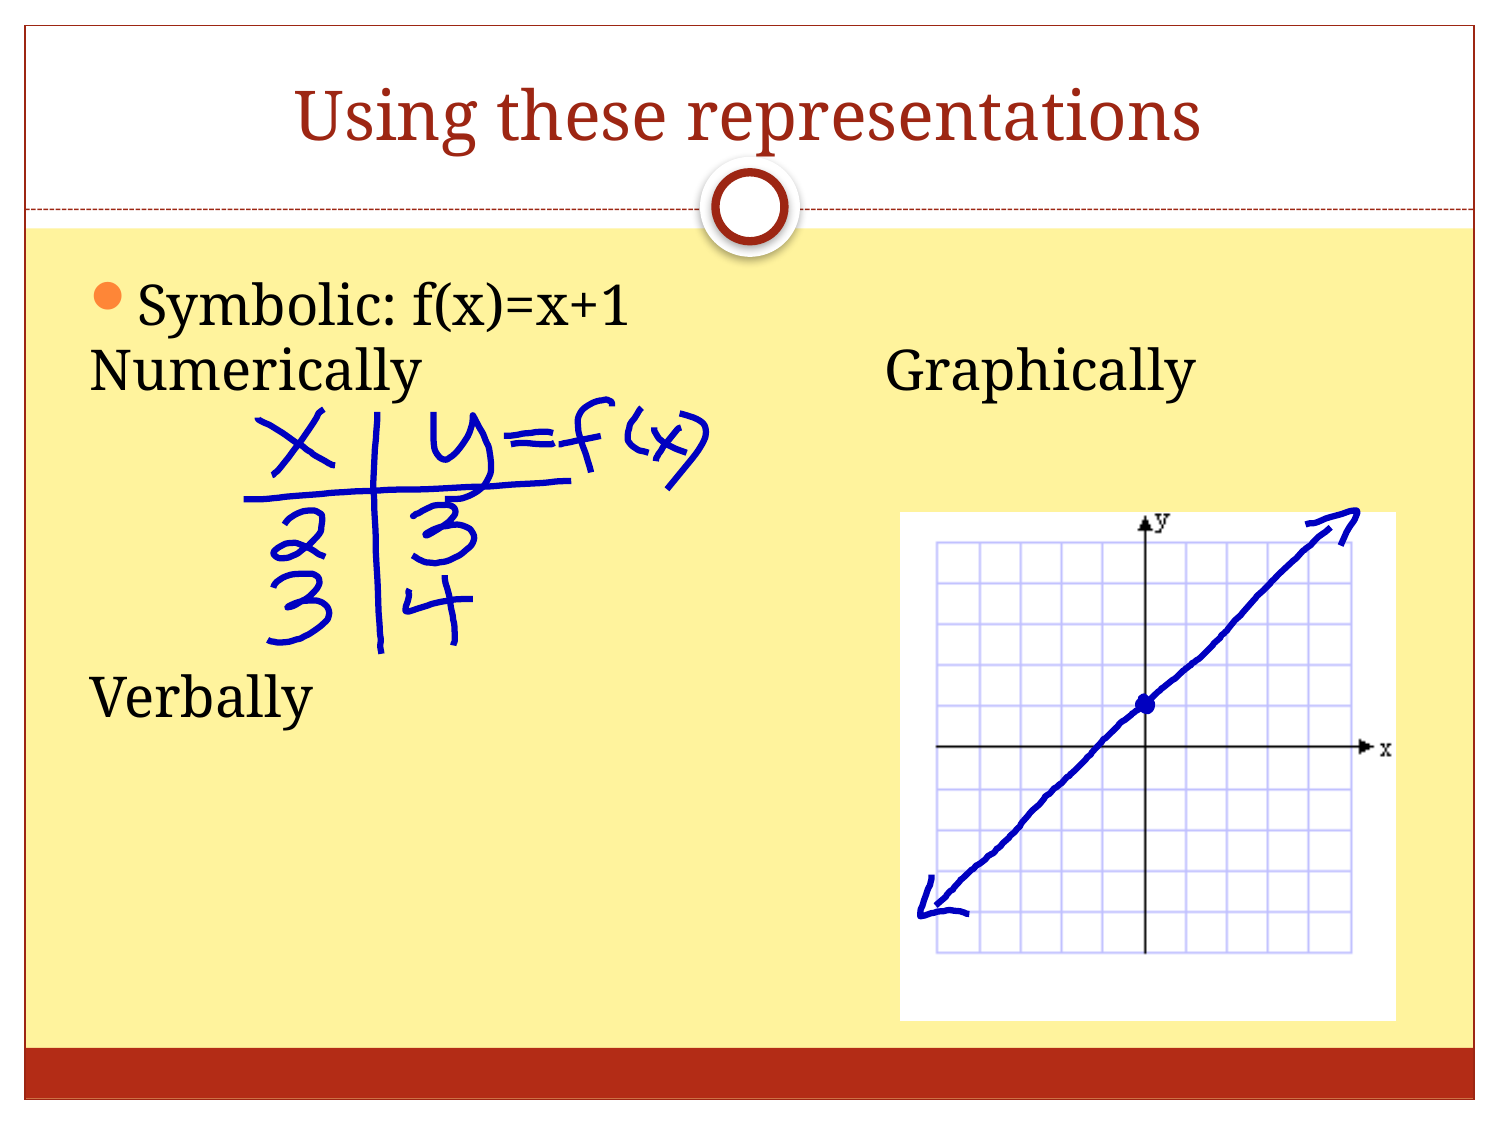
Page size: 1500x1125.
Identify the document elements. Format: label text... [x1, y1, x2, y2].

text_box [372, 492, 383, 654]
text_box [271, 408, 325, 476]
list Symbolic: f(x)=x+1 Numerically Graphically Verbally [75, 275, 1425, 1005]
text_box [257, 417, 298, 444]
text_box [626, 407, 649, 454]
text_box [558, 435, 601, 446]
text_box [668, 441, 674, 449]
text_box [653, 427, 668, 444]
text_box [372, 411, 379, 490]
text_box [243, 480, 572, 500]
text_box [432, 411, 492, 487]
text_box [272, 509, 326, 559]
title Using these representations [49, 37, 1450, 162]
text_box [404, 588, 447, 613]
text_box [577, 398, 613, 473]
text_box [510, 442, 555, 446]
picture [899, 512, 1396, 1021]
text_box [655, 428, 677, 462]
text_box [666, 412, 707, 490]
text_box [503, 430, 554, 437]
text_box [267, 572, 330, 644]
text_box [443, 488, 483, 500]
text_box [444, 575, 456, 646]
text_box [299, 444, 336, 467]
text_box [450, 595, 473, 601]
text_box [412, 504, 475, 564]
